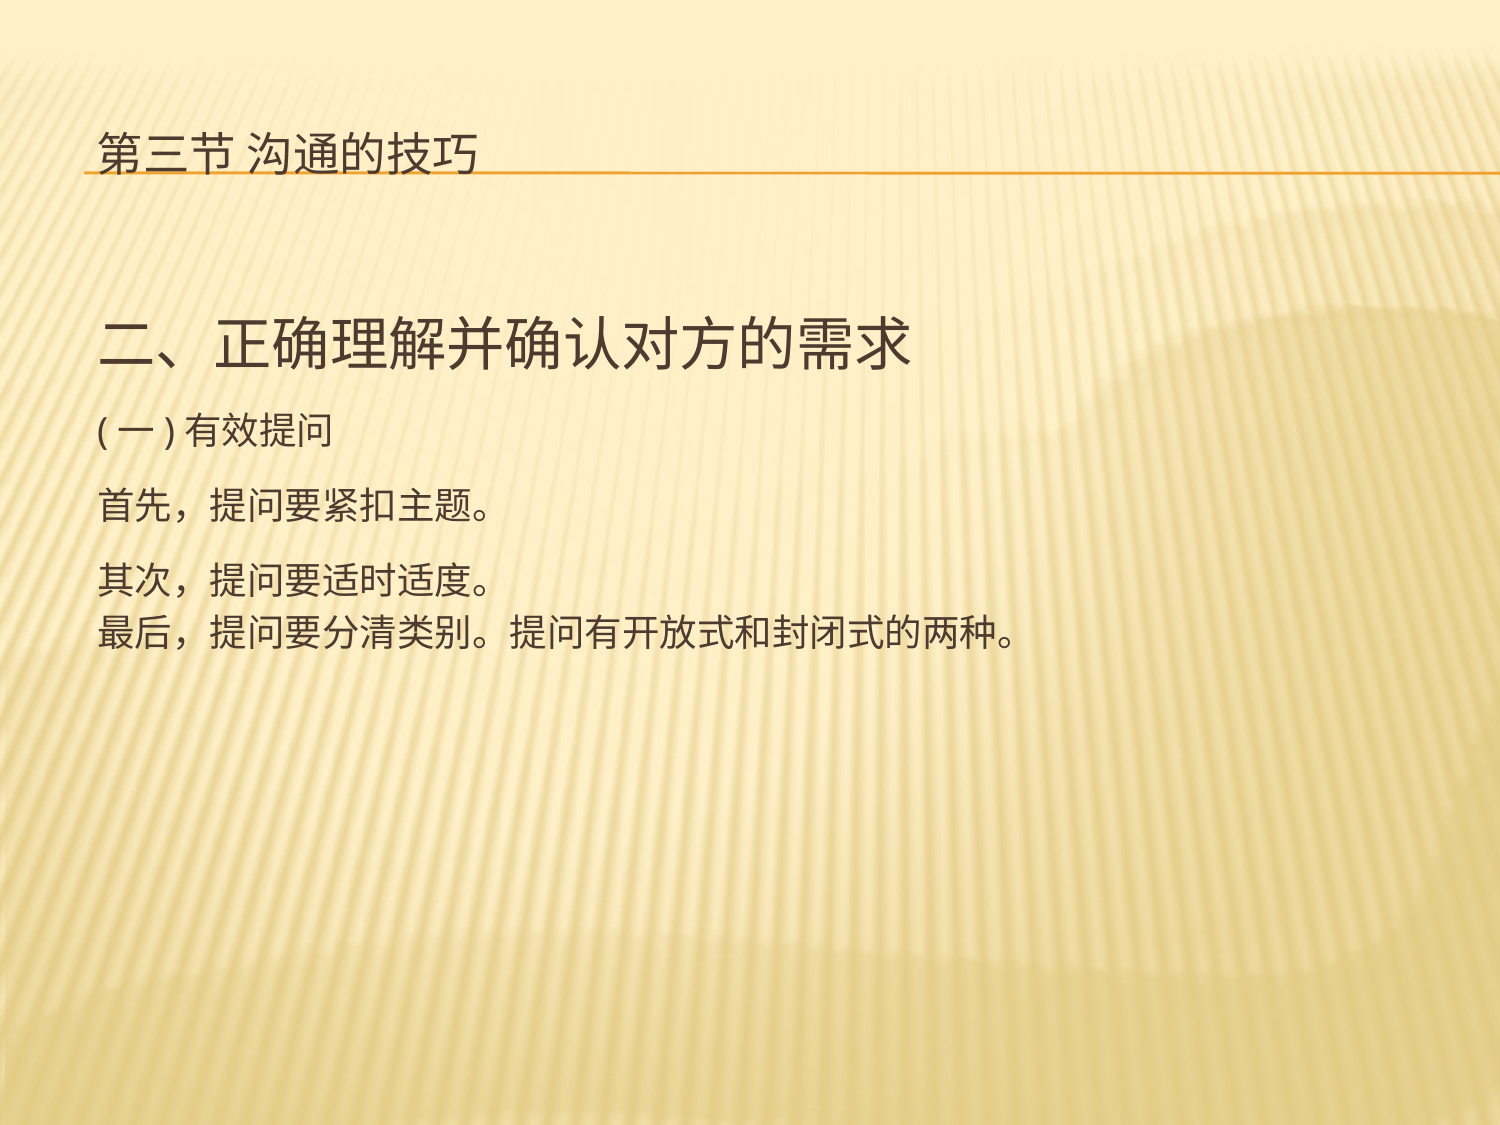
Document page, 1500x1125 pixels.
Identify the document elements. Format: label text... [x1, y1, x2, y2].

list 二、正确理解并确认对方的需求 (一)有效提问 首先，提问要紧扣主题。 其次，提问要适时适度。 最后，提问要分清类别。提问有开放式和封闭式的两种。 [81, 264, 1433, 1060]
title 第三节 沟通的技巧 [82, 117, 1432, 245]
